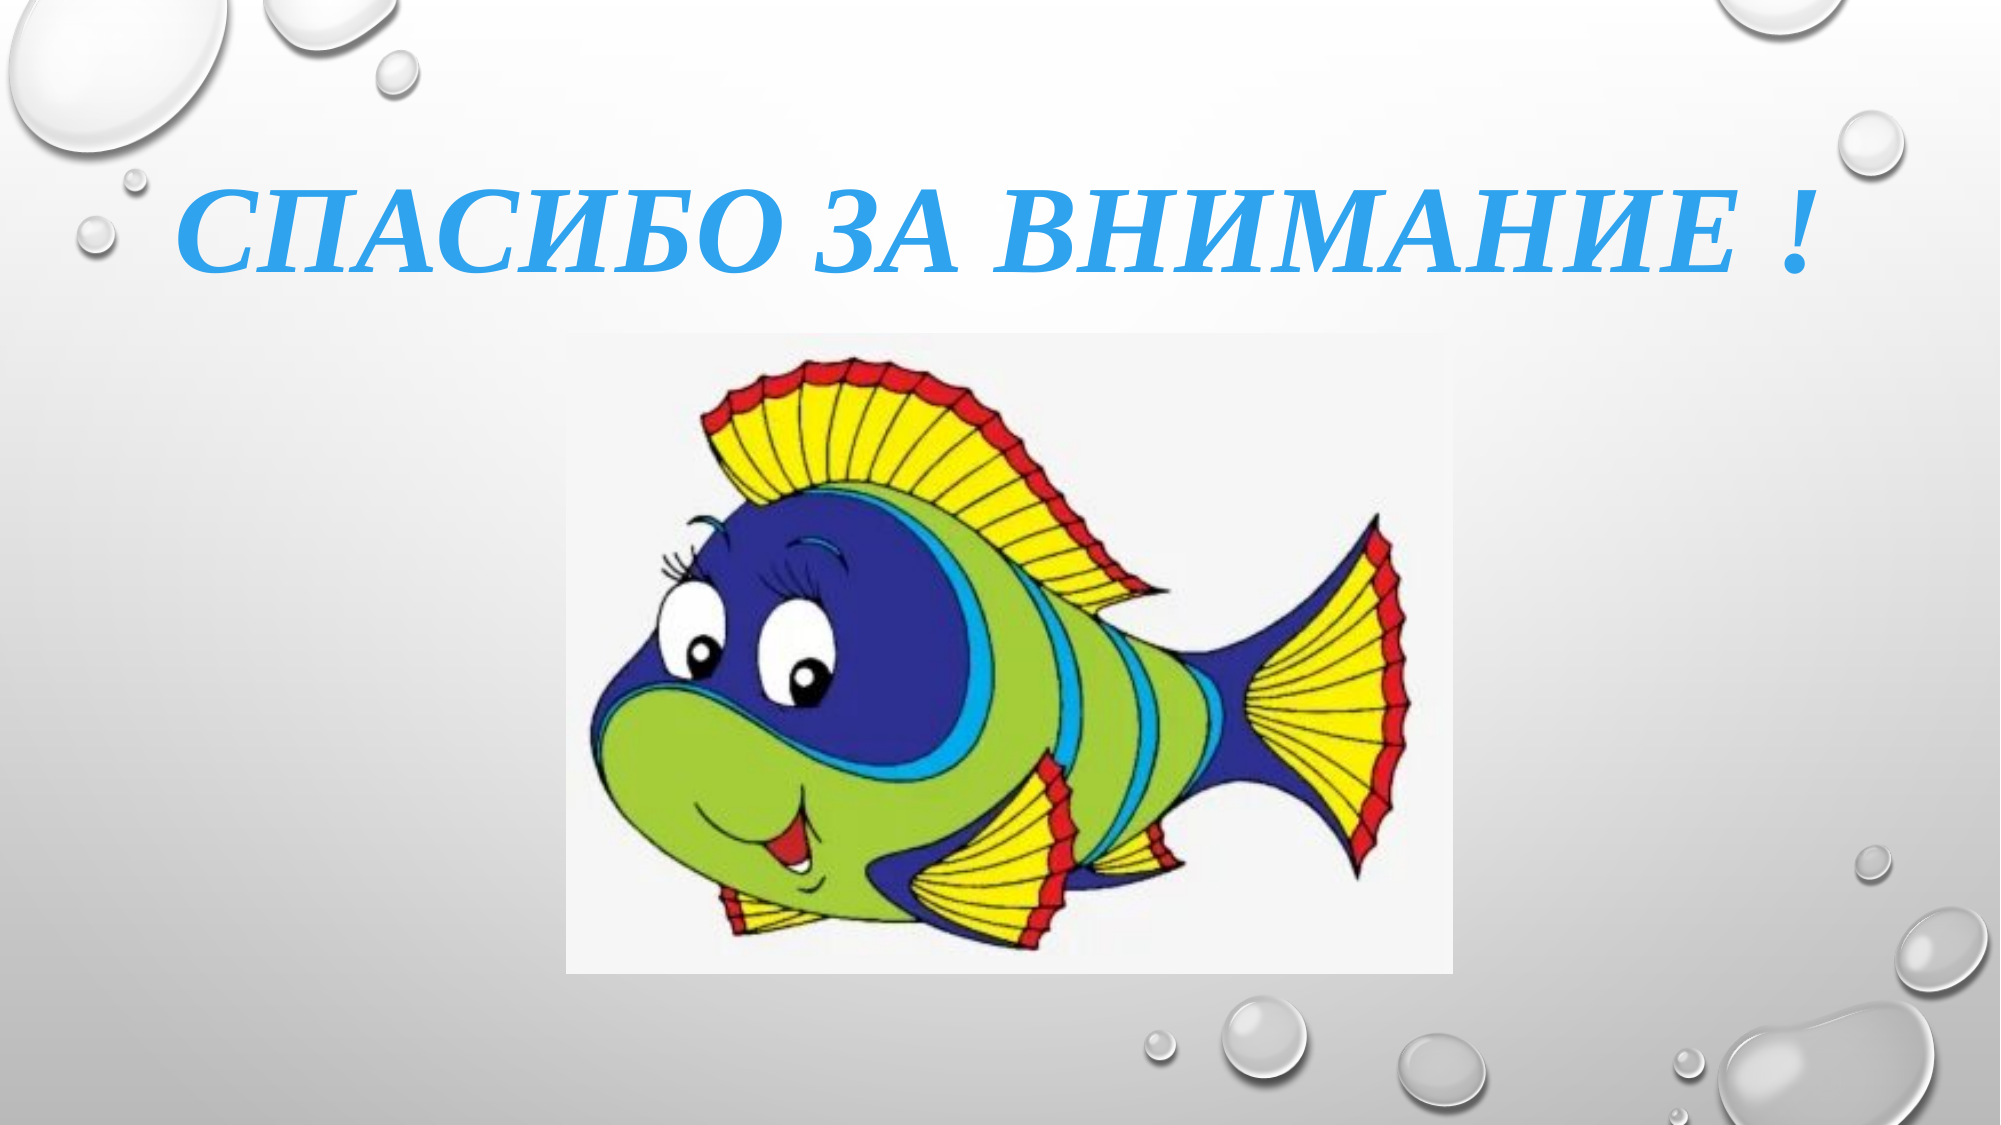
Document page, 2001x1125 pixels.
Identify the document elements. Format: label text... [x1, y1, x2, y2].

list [566, 333, 1454, 974]
title СПАСИБО ЗА ВНИМАНИЕ ! [149, 101, 1851, 364]
picture [0, 0, 2000, 1125]
